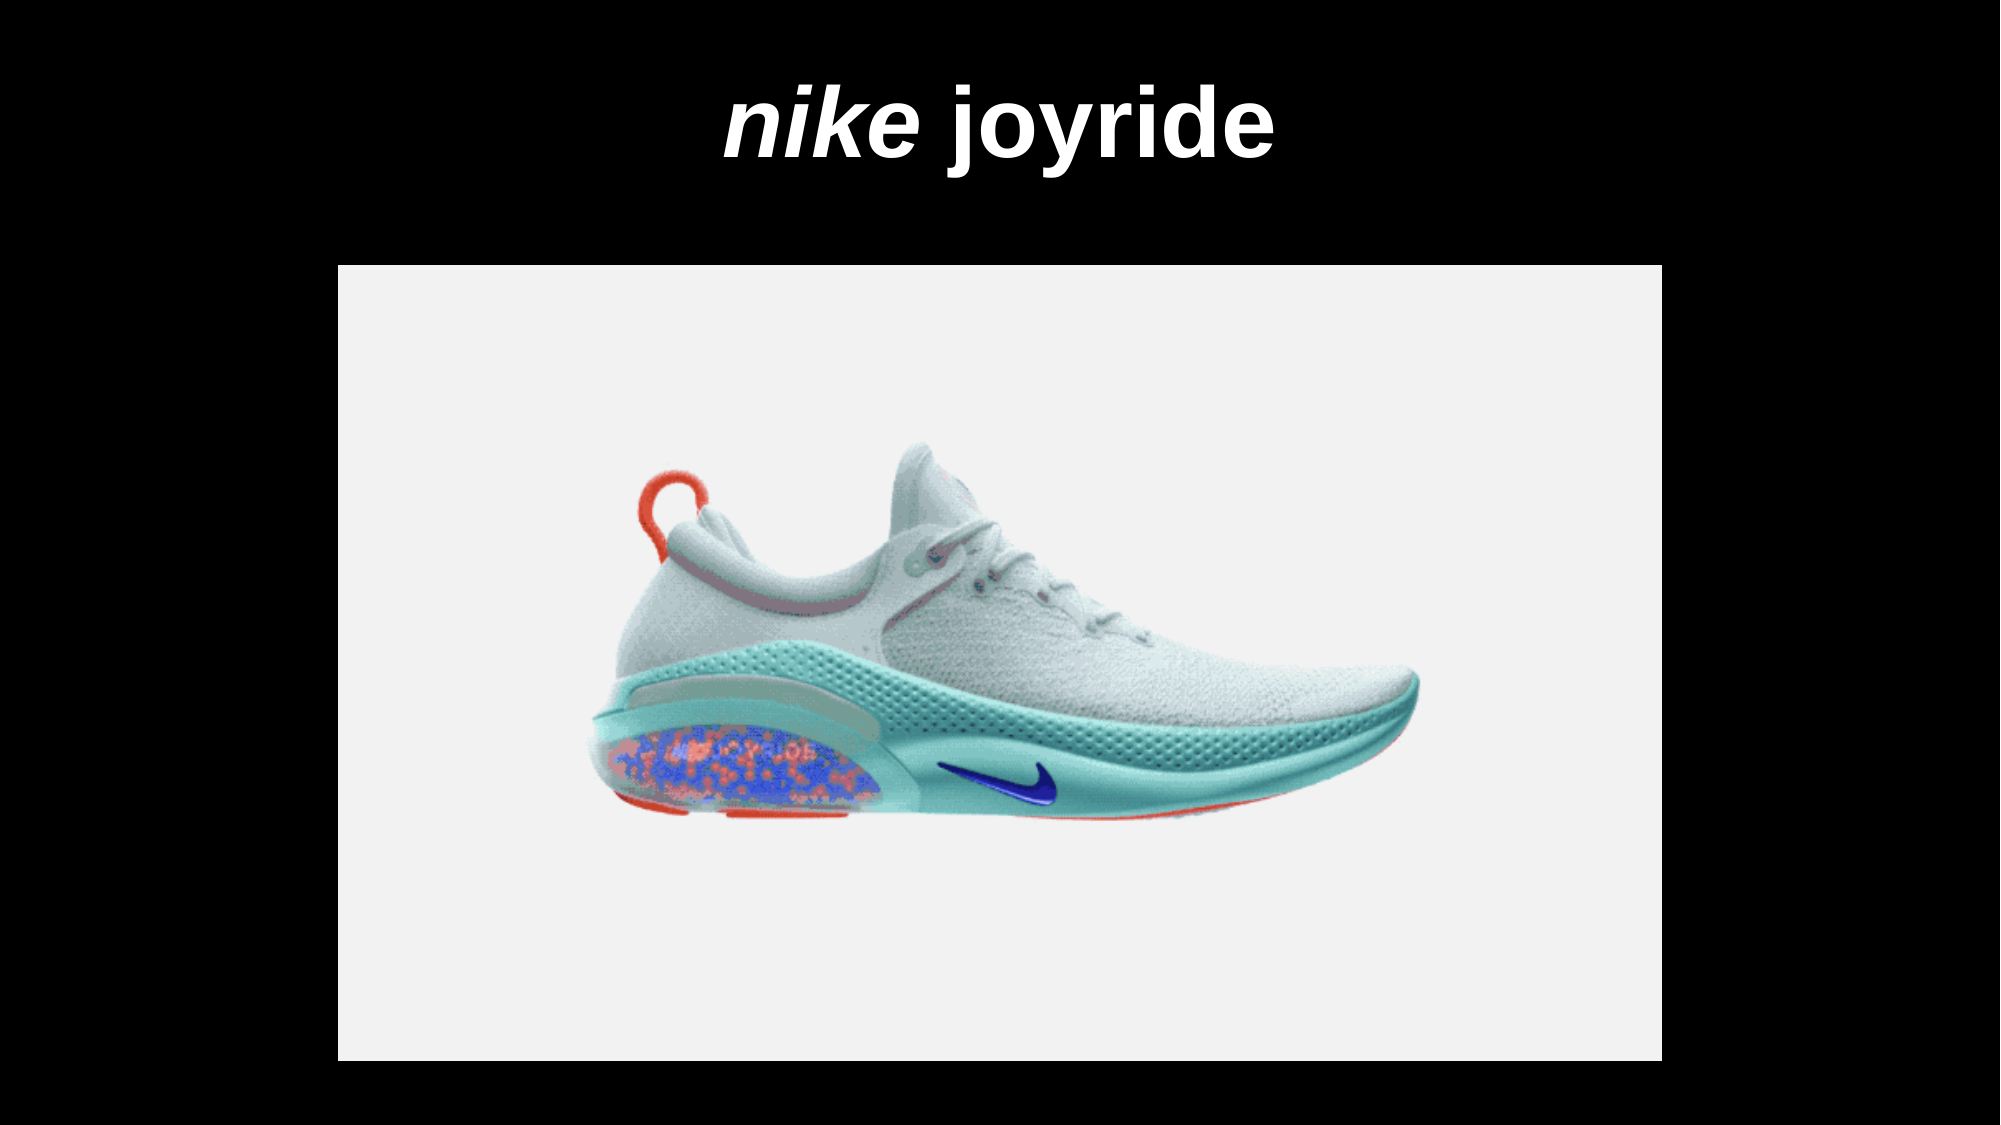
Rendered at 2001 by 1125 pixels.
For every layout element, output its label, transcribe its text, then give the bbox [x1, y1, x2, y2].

subtitle nike joyride [249, 64, 1750, 336]
picture [338, 265, 1662, 1061]
